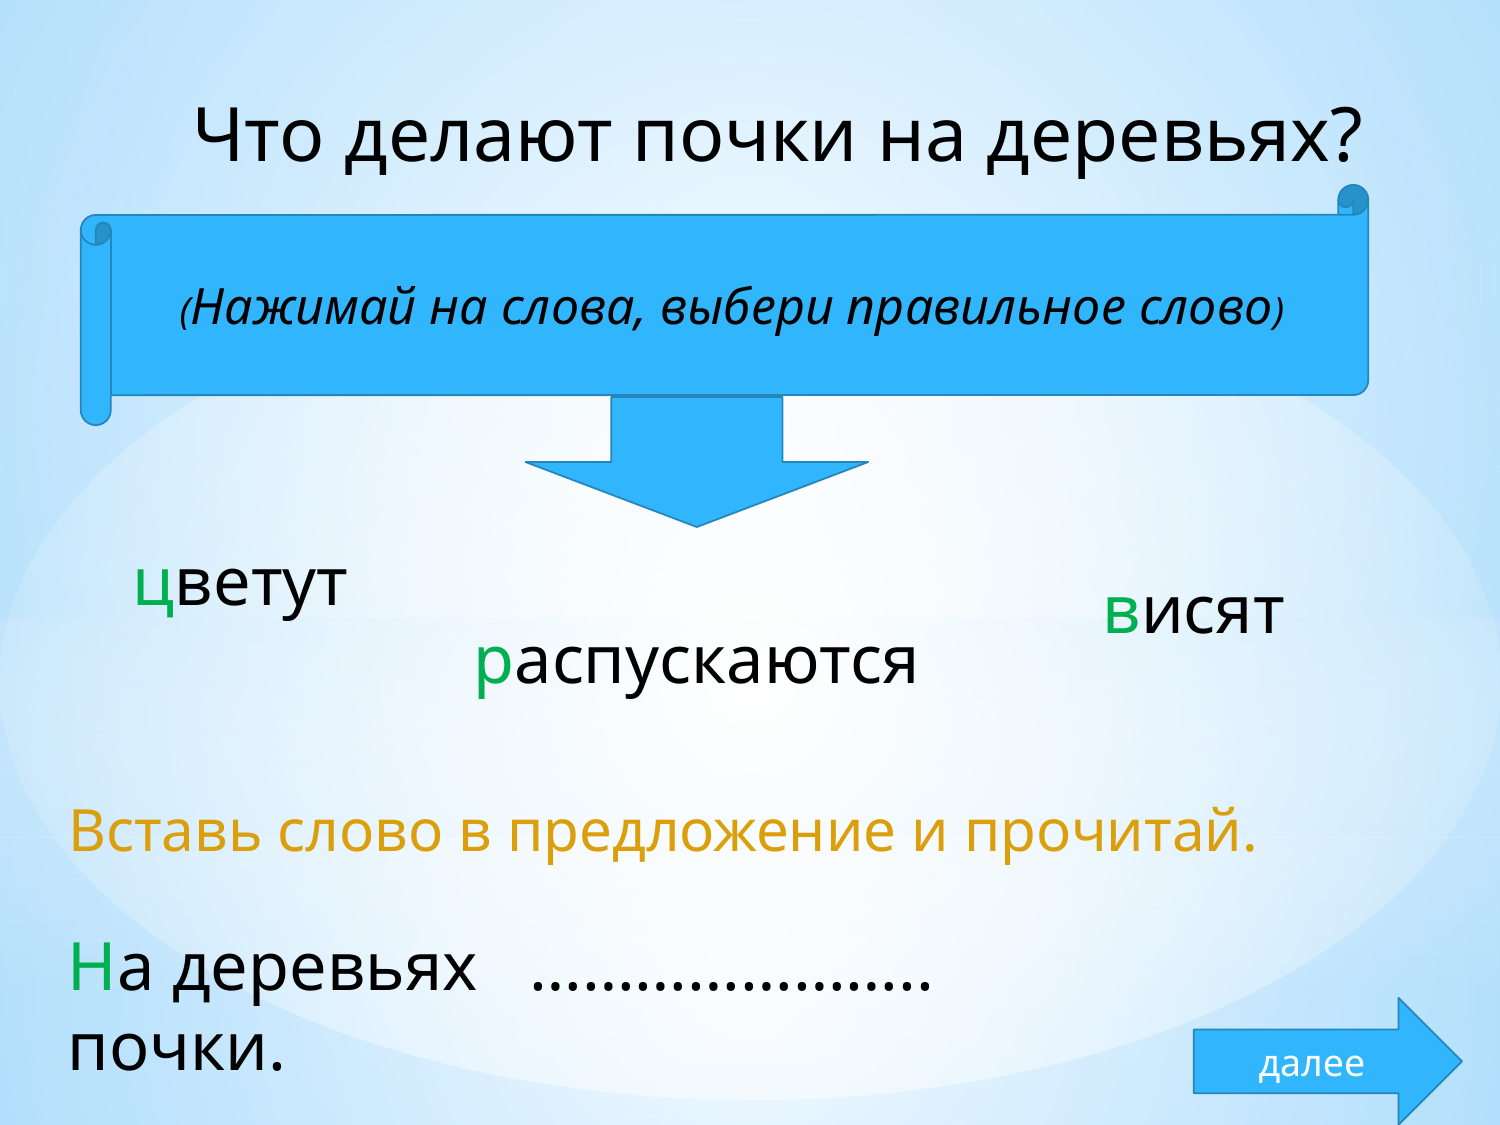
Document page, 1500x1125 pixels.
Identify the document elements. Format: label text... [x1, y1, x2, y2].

text_box Что делают почки на деревьях? [41, 78, 1463, 184]
text_box [524, 396, 870, 528]
text_box далее [1192, 996, 1463, 1125]
text_box Вставь слово в предложение и прочитай. [53, 785, 1273, 871]
text_box На деревьях ………………….. почки. [53, 916, 1164, 1092]
text_box распускаются [458, 609, 935, 705]
text_box висят [1087, 559, 1300, 654]
text_box цветут [117, 531, 364, 626]
text_box (Нажимай на слова, выбери правильное слово) [79, 183, 1370, 427]
